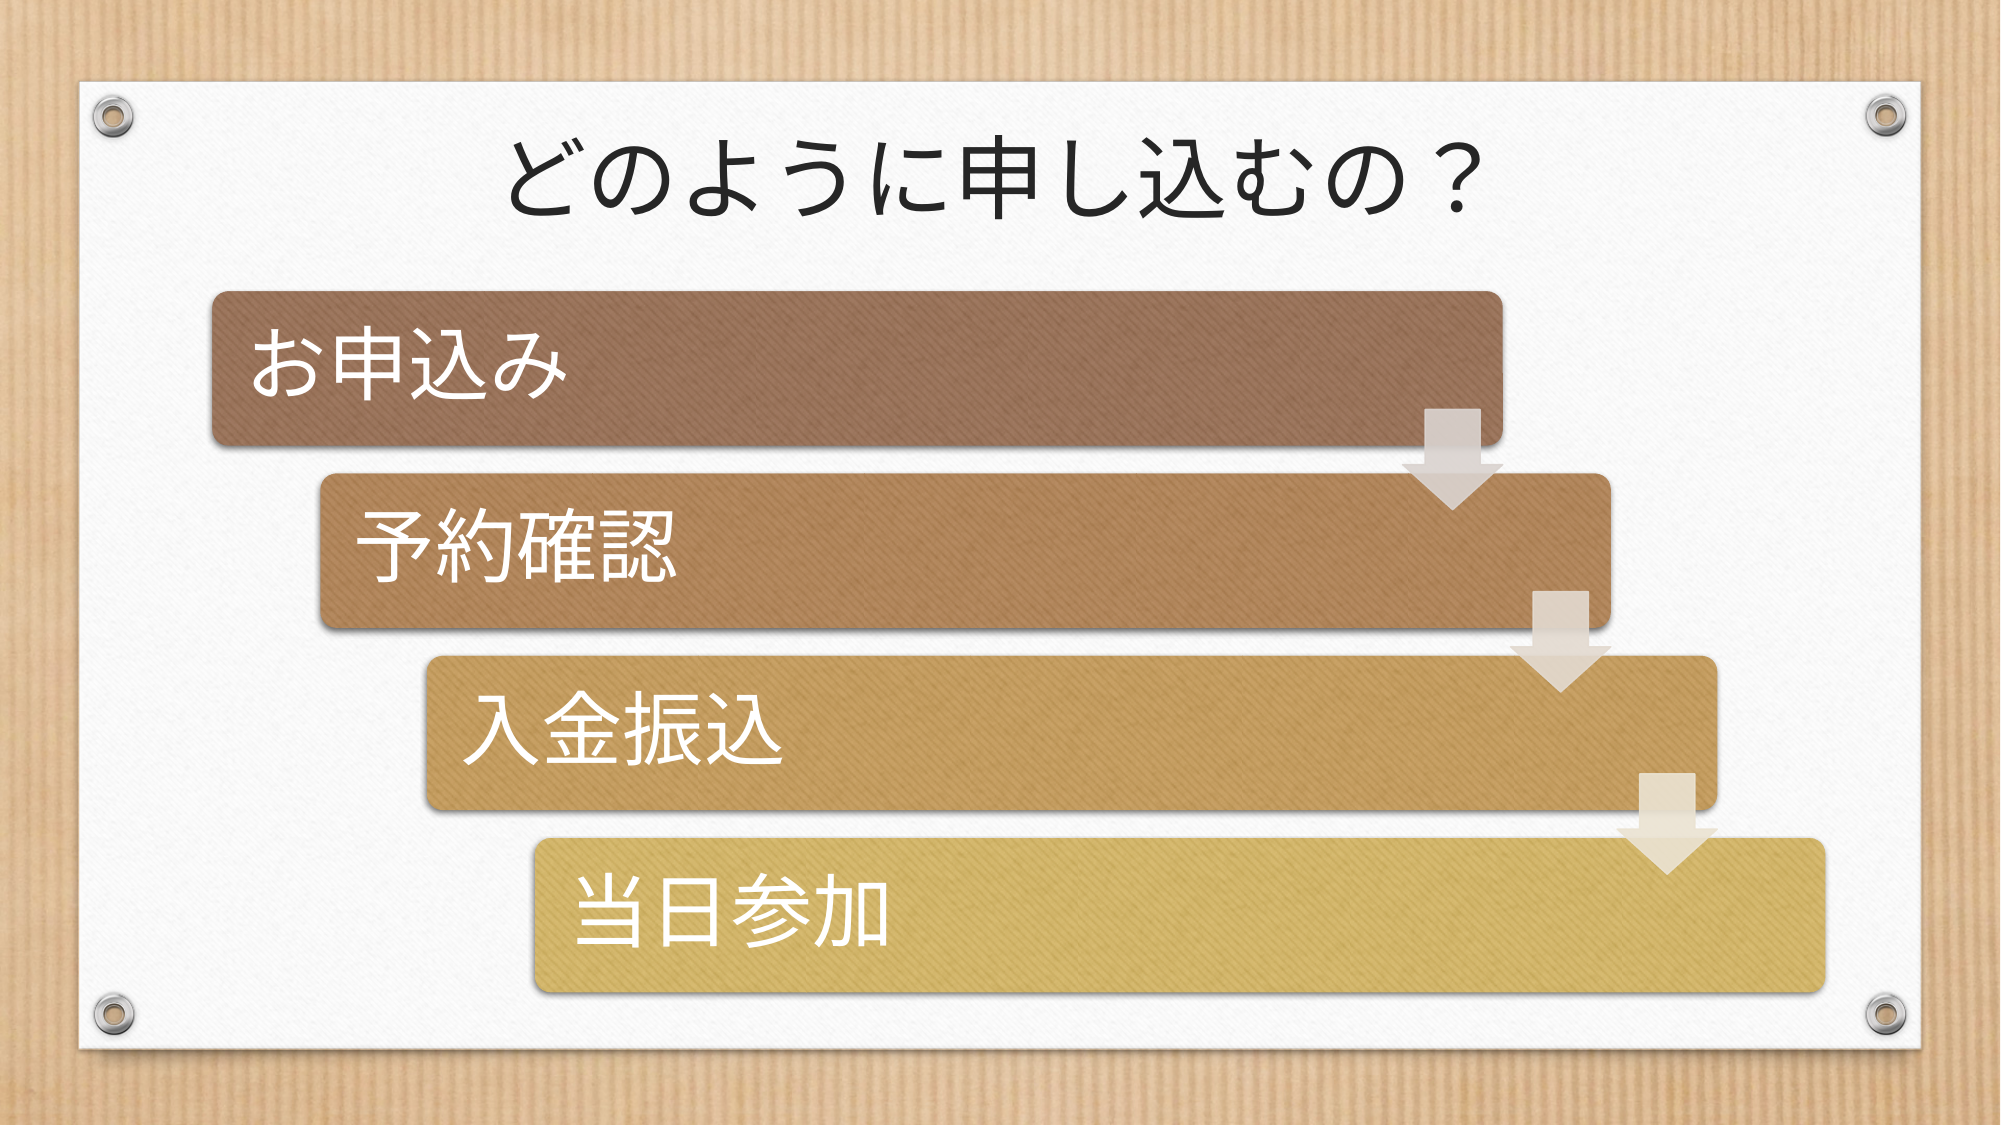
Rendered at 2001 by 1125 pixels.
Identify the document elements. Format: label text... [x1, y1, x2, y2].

picture [0, 0, 2001, 1125]
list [212, 291, 1826, 993]
title どのように申し込むの？ [212, 90, 1788, 262]
